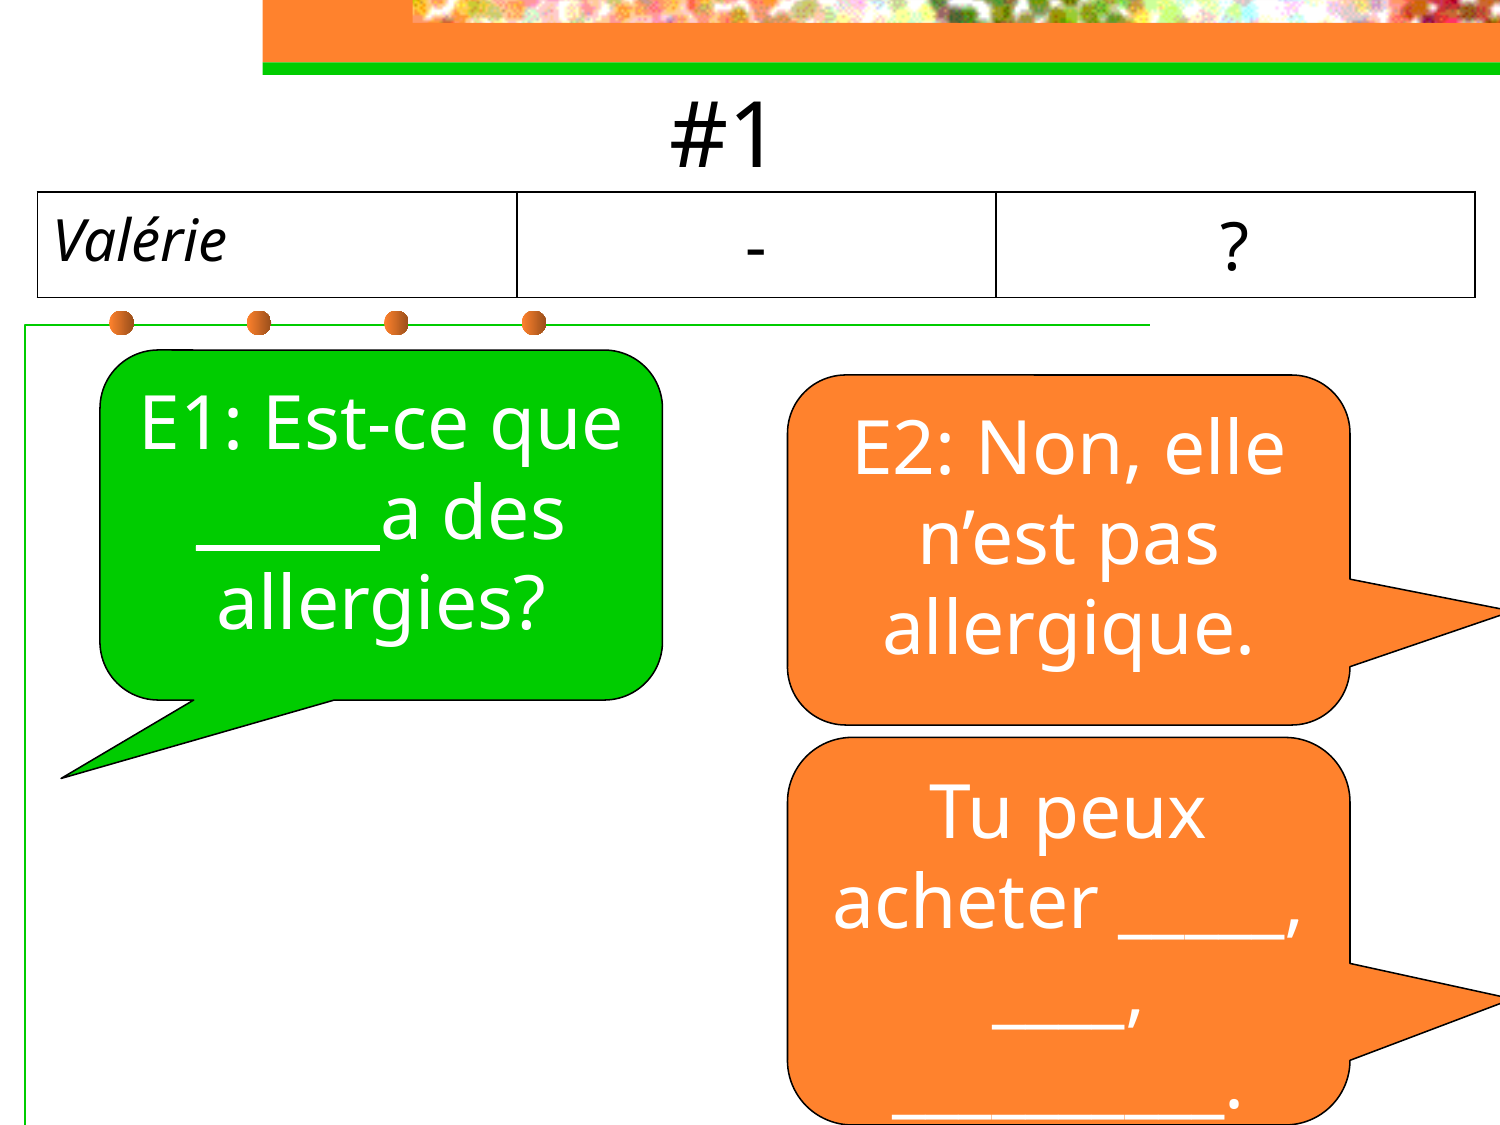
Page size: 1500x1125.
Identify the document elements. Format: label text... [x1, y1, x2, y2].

title #1 [87, 37, 1363, 191]
table_header Valérie [38, 193, 516, 297]
text_box E1: Est-ce que ______a des allergies? [61, 349, 663, 779]
table_header ? [997, 193, 1474, 297]
picture [412, 0, 1500, 23]
table_header - [518, 193, 995, 297]
text_box E2: Non, elle n’est pas allergique. [787, 374, 1500, 726]
text_box Tu peux acheter _____, ____, __________. [787, 737, 1500, 1125]
